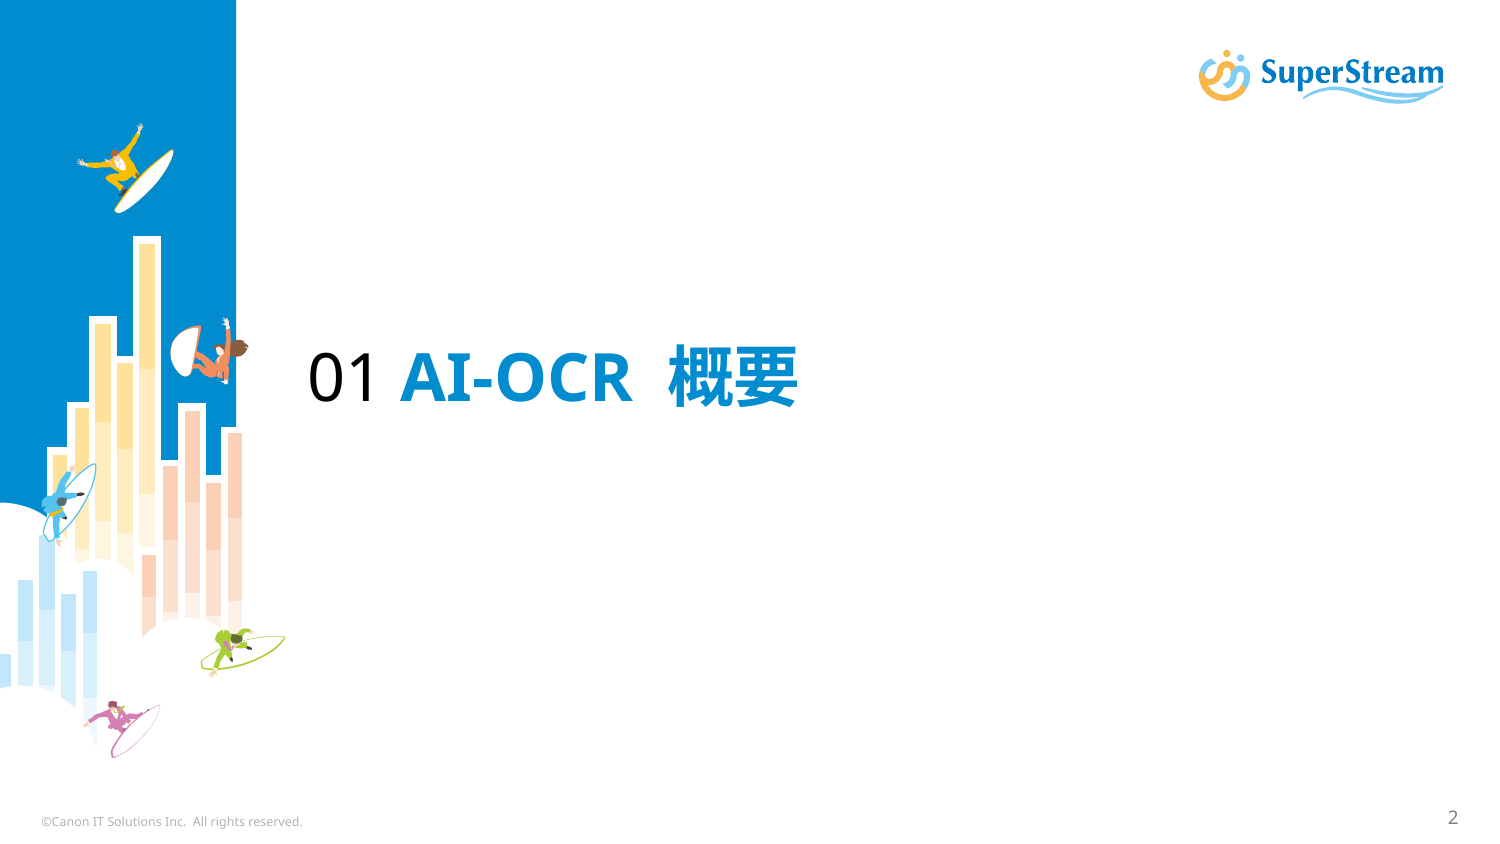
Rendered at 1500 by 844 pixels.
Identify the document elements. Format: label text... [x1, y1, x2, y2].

title 01 AI-OCR 概要 [307, 209, 1430, 540]
footer ©Canon IT Solutions Inc. All rights reserved. [41, 809, 396, 832]
slide_number 2 [1399, 809, 1459, 832]
